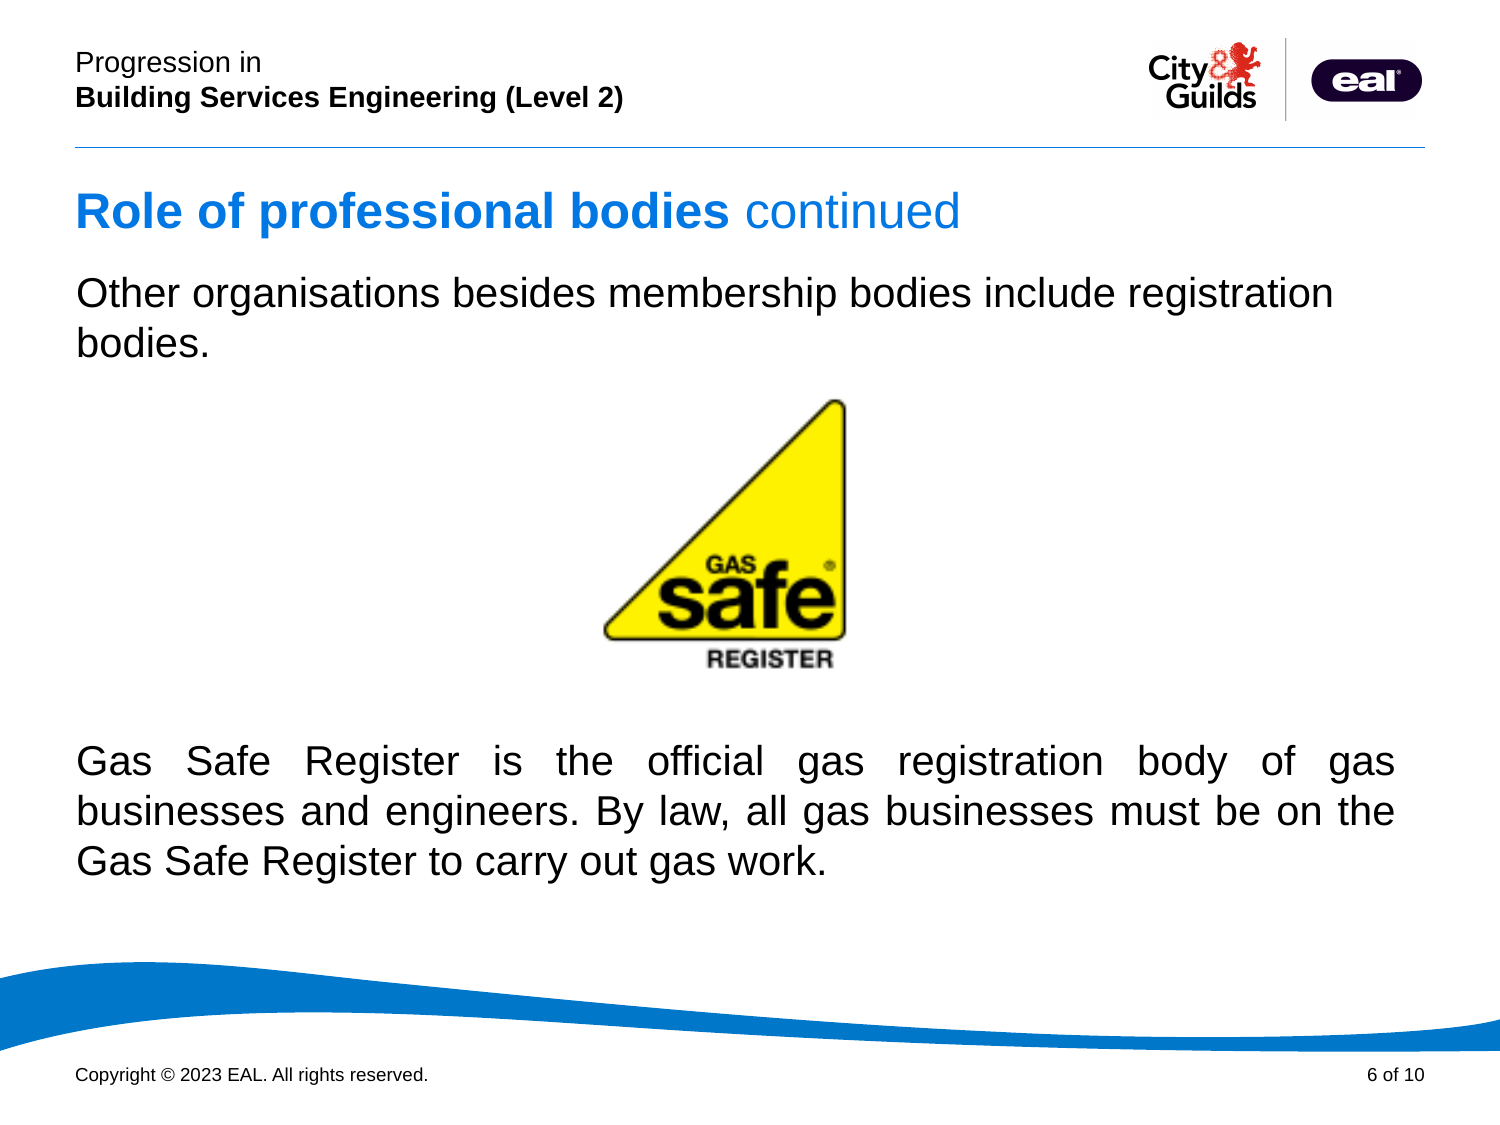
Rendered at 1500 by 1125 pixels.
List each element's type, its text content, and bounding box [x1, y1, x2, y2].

text_box Gas Safe Register is the official gas registration body of gas businesses and engineers. By law, all gas businesses must be on the Gas Safe Register to carry out gas work. [61, 726, 1412, 892]
title Role of professional bodies continued [74, 178, 1426, 242]
picture [1149, 38, 1422, 121]
picture [587, 367, 874, 701]
text_box Other organisations besides membership bodies include registration bodies. [61, 258, 1412, 373]
